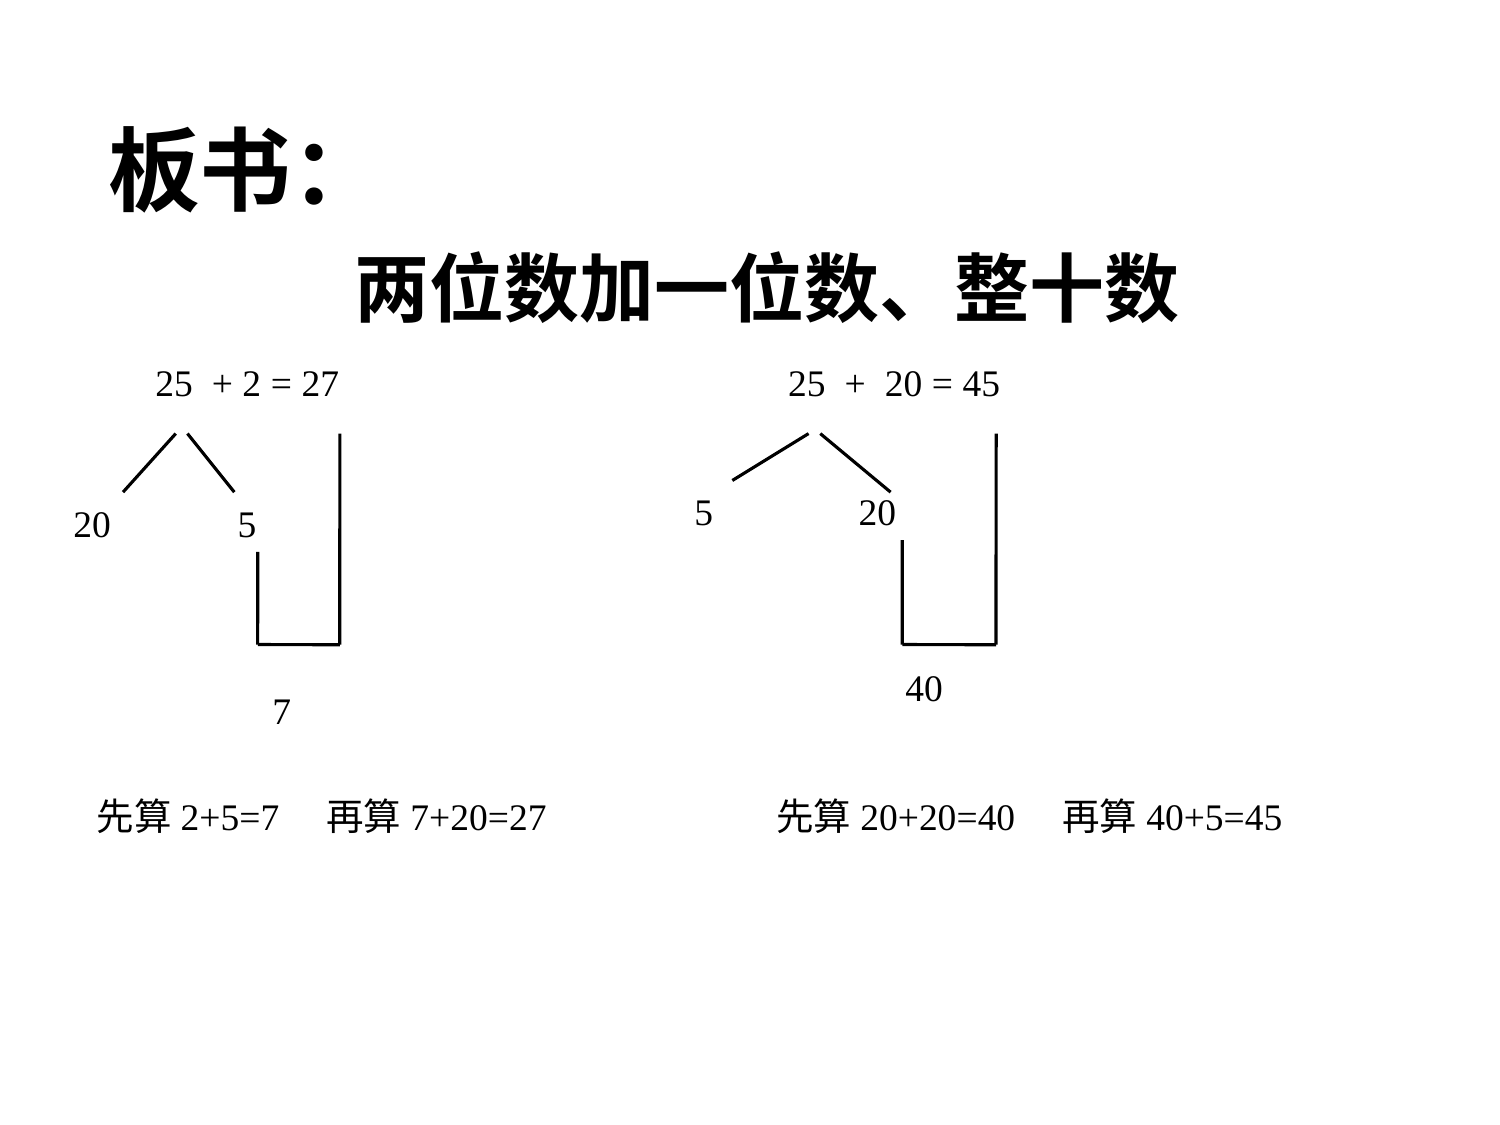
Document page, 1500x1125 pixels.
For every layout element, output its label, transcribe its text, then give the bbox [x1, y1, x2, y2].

text_box 40 [890, 656, 1020, 716]
text_box 25 + 20 = 45 [773, 351, 1360, 412]
text_box 25 + 2 = 27 [140, 351, 598, 412]
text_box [820, 433, 891, 493]
text_box 先算2+5=7 再算7+20=27 [81, 785, 563, 890]
text_box 5 [679, 480, 786, 541]
text_box 7 [257, 679, 340, 740]
text_box 20 [843, 480, 961, 541]
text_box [120, 436, 179, 490]
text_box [732, 433, 809, 481]
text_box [181, 439, 241, 487]
text_box 先算20+20=40 再算40+5=45 [761, 785, 1301, 845]
text_box 20 [58, 492, 188, 552]
text_box 板书： [93, 105, 891, 231]
text_box 5 [222, 492, 293, 552]
text_box 两位数加一位数、整十数 [339, 234, 1254, 340]
